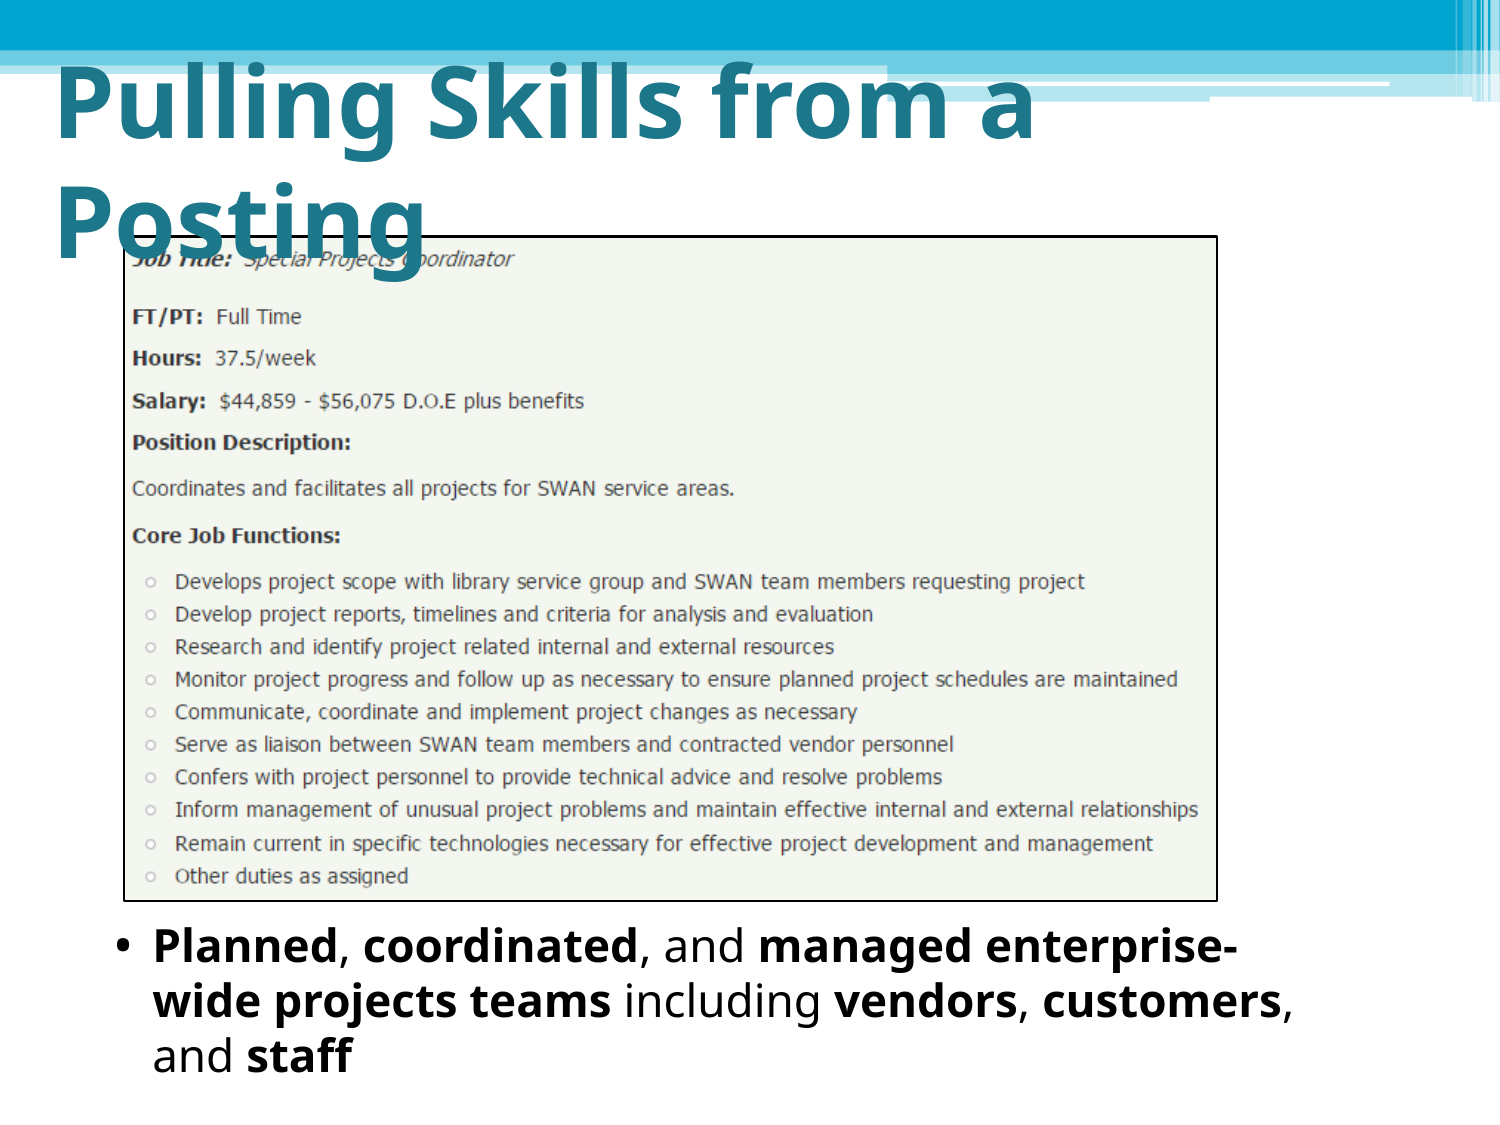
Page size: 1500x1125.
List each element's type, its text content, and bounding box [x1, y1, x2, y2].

picture [124, 237, 1217, 900]
list Planned, coordinated, and managed enterprise-wide projects teams including vendors, customers, and staff [62, 908, 1338, 1088]
title Pulling Skills from a Posting [37, 87, 1388, 230]
